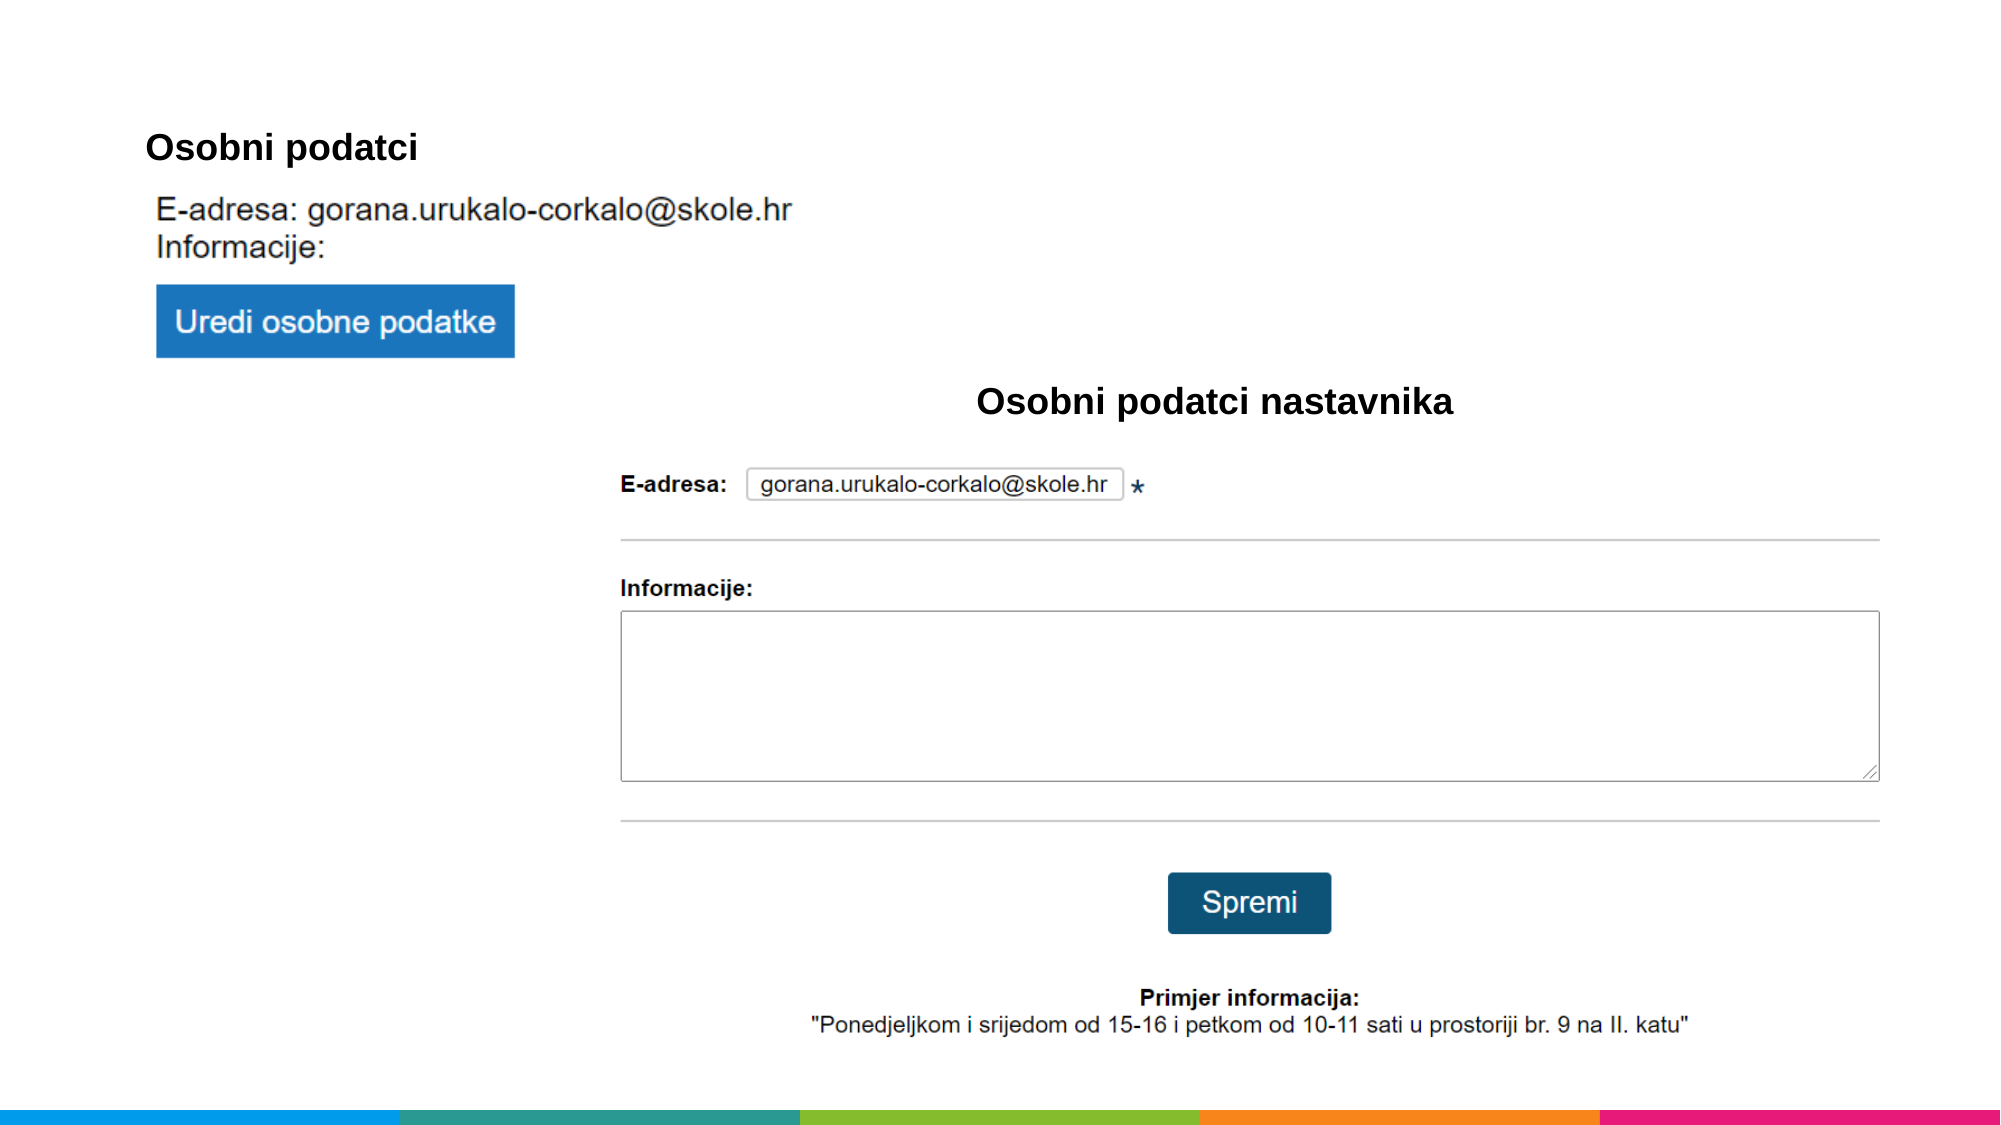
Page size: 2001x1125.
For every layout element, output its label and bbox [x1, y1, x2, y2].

text_box [130, 115, 822, 413]
text_box [595, 369, 1918, 1055]
